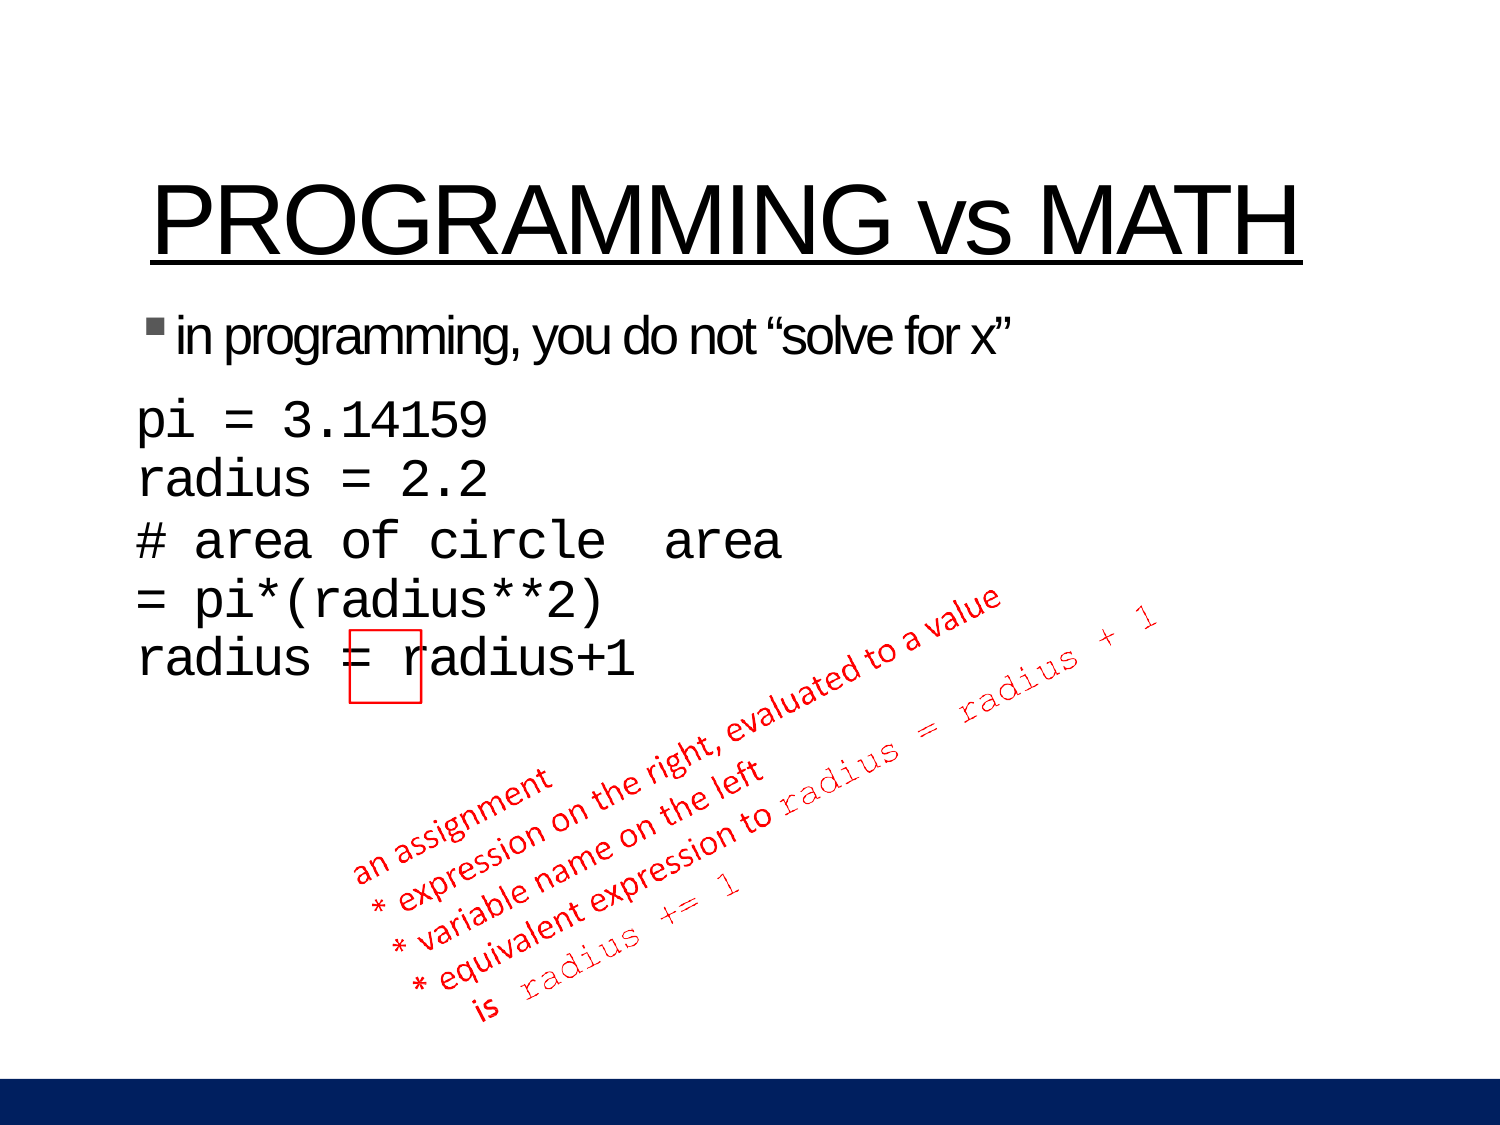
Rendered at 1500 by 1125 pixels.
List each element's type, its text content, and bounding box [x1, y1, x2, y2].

text_box in programming, you do not “solve for x” pi = 3.14159 radius = 2.2 # area of circle area = pi*(radius**2) radius = radius+1 [132, 276, 1070, 687]
text_box [475, 1005, 486, 1023]
text_box [412, 976, 427, 990]
text_box [483, 999, 499, 1018]
title PROGRAMMING vs MATH [124, 152, 1376, 395]
text_box [348, 590, 1157, 1000]
